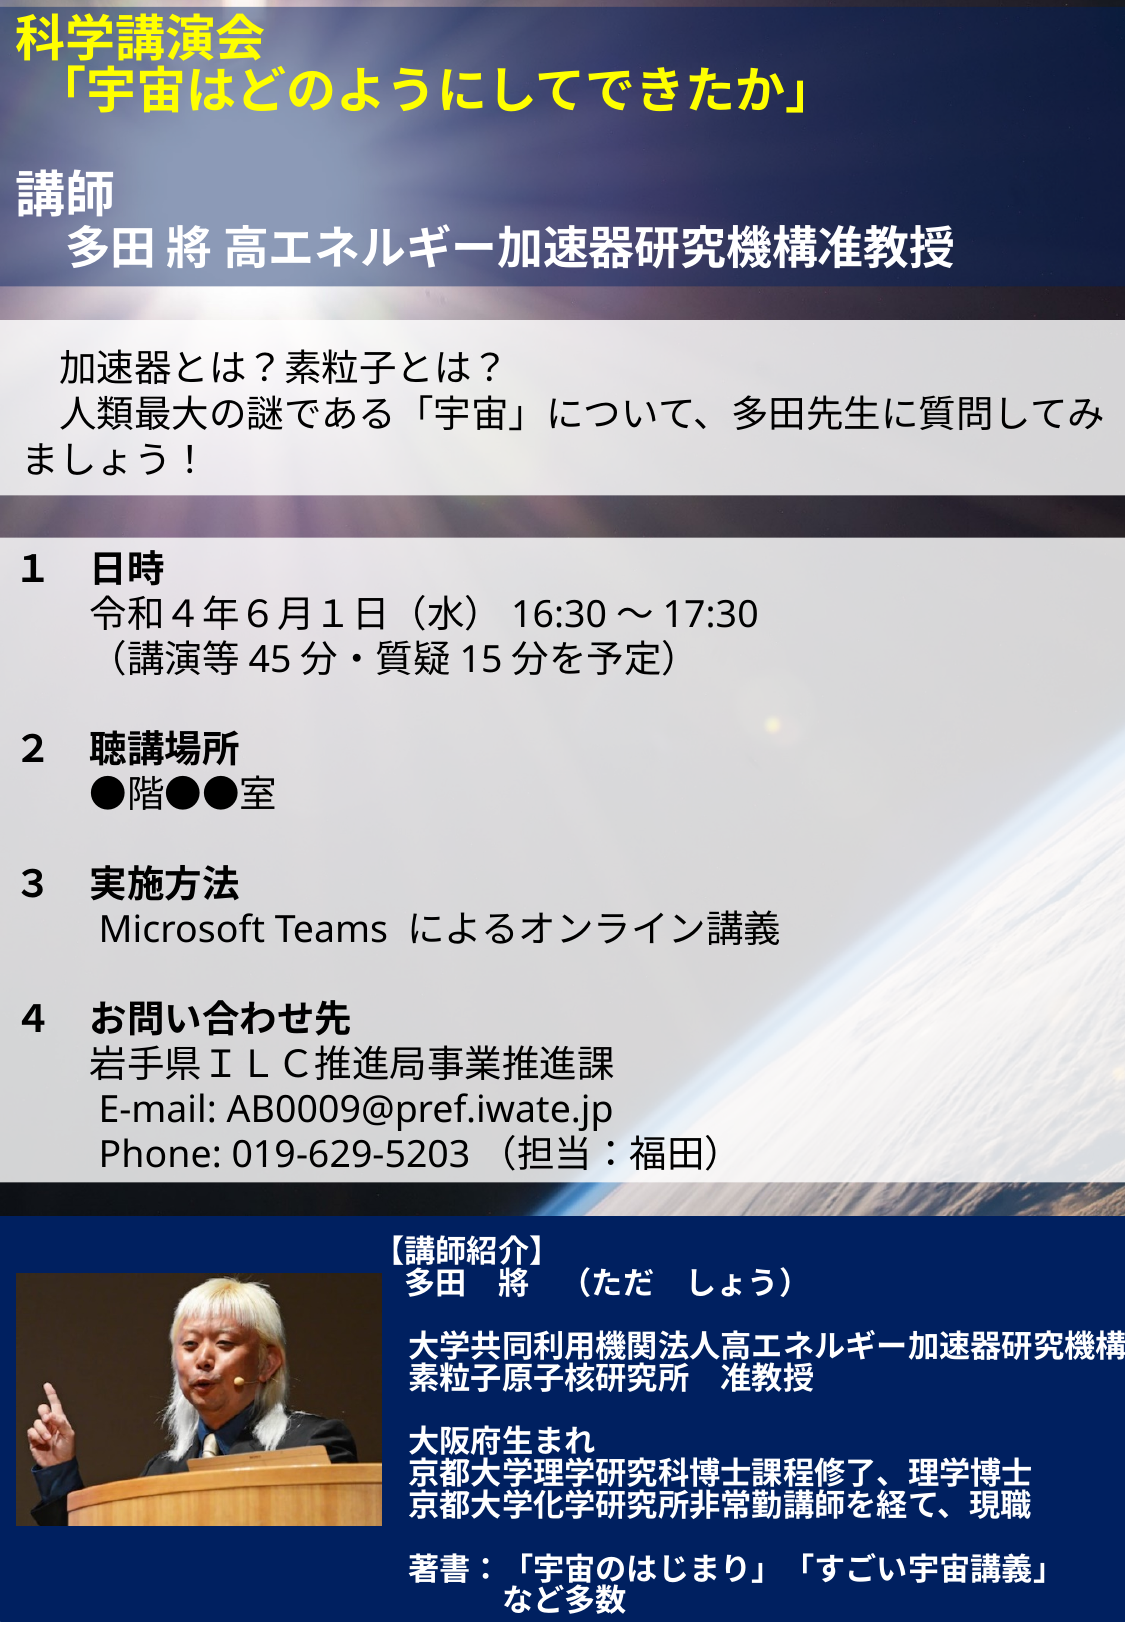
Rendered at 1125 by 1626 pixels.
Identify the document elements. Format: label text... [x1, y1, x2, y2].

text_box [0, 1364, 1125, 1622]
text_box 【講師紹介】 多田 將 （ただ しょう） 大学共同利用機関法人高エネルギー加速器研究機構 素粒子原子核研究所 准教授 大阪府生まれ 京都大学理学研究科博士課程修了、理学博士 京都大学化学研究所非常勤講師を経て、現職 著書：「宇宙のはじまり」「すごい宇宙講義」 など多数 [356, 1364, 1125, 1592]
picture [0, 0, 1125, 1526]
